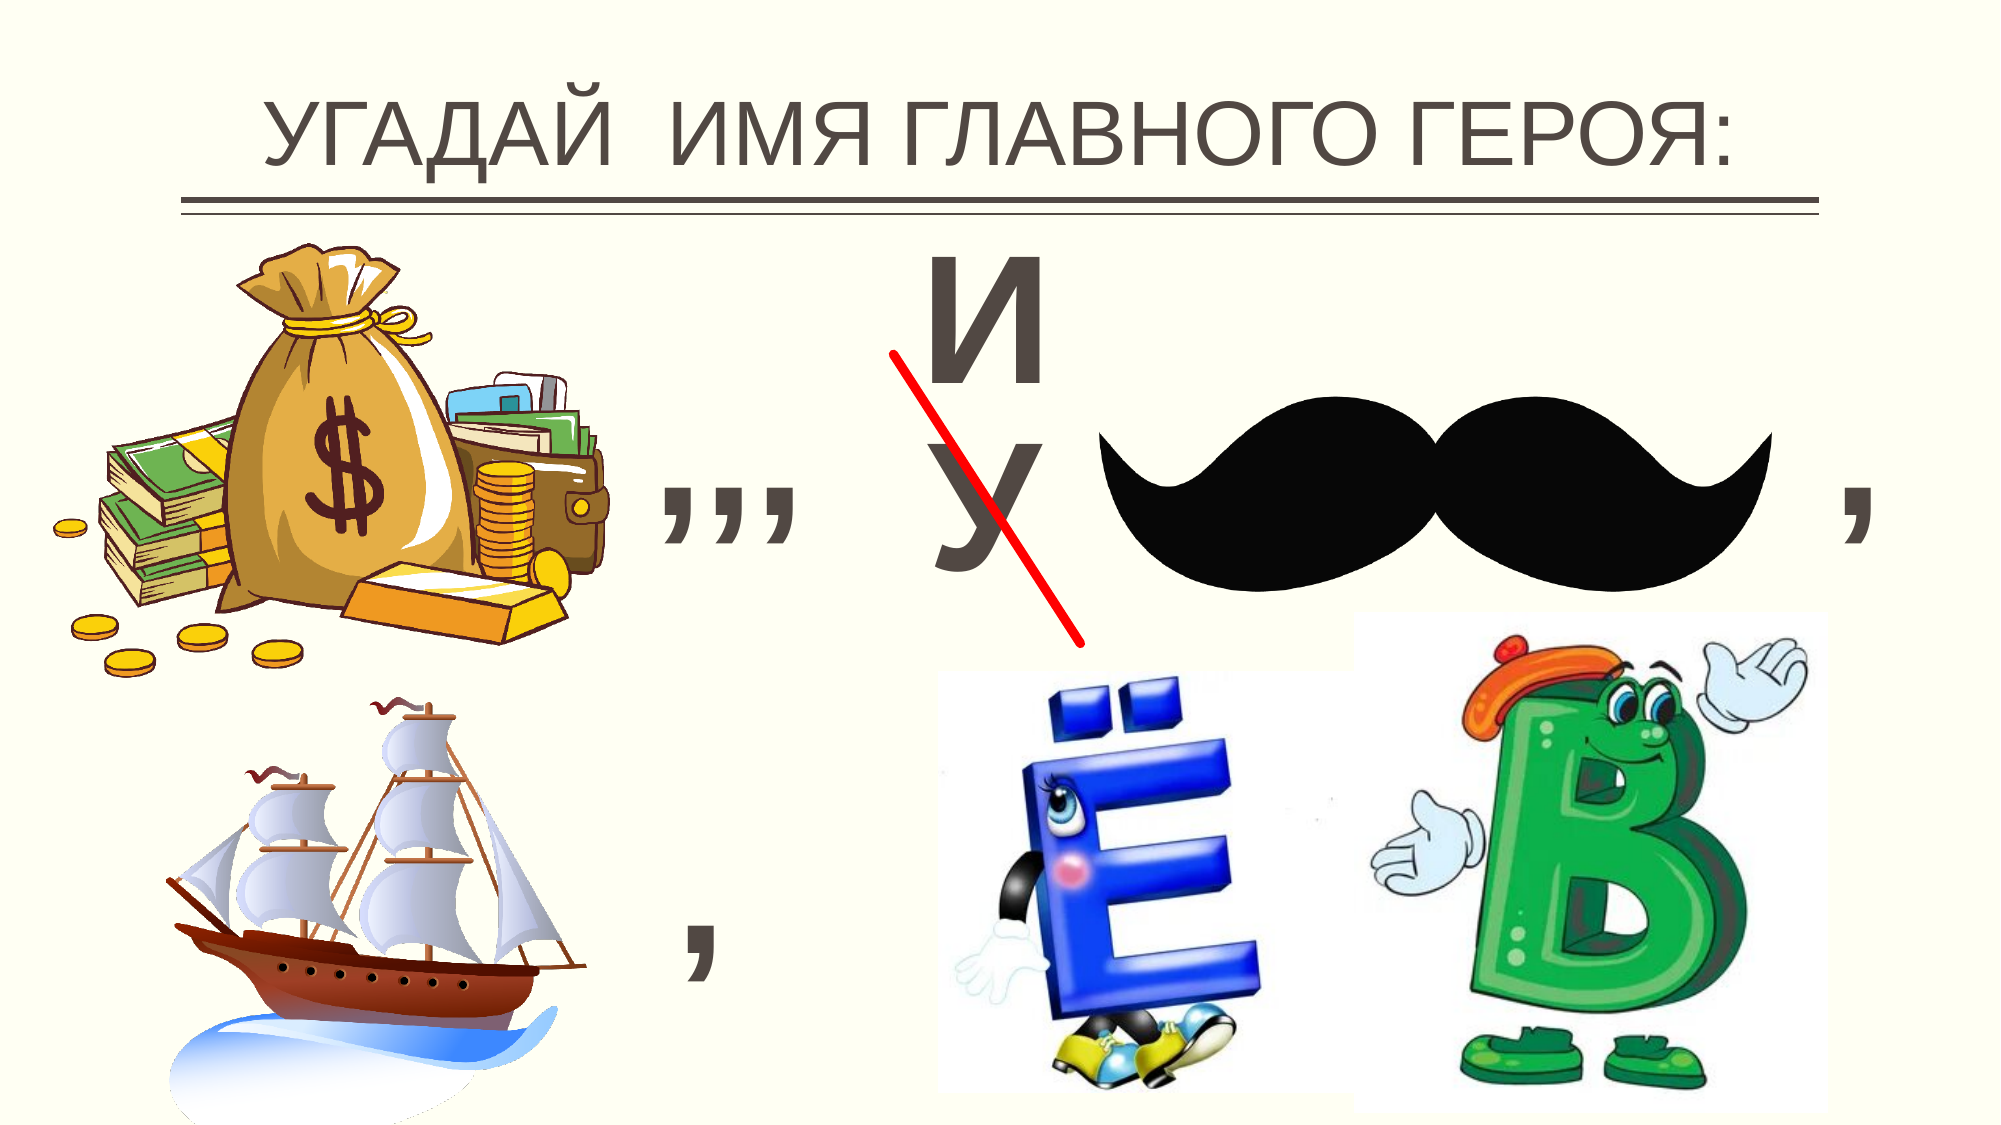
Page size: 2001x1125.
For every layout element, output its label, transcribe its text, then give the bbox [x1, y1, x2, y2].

picture [53, 242, 610, 681]
text_box ,,, [615, 325, 853, 560]
text_box И [905, 192, 1038, 352]
text_box , [609, 763, 875, 998]
title УГАДАЙ ИМЯ ГЛАВНОГО ГЕРОЯ: [86, 12, 1913, 193]
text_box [893, 354, 1081, 644]
picture [166, 697, 587, 1125]
text_box , [1813, 325, 2000, 560]
picture [937, 315, 1828, 1113]
